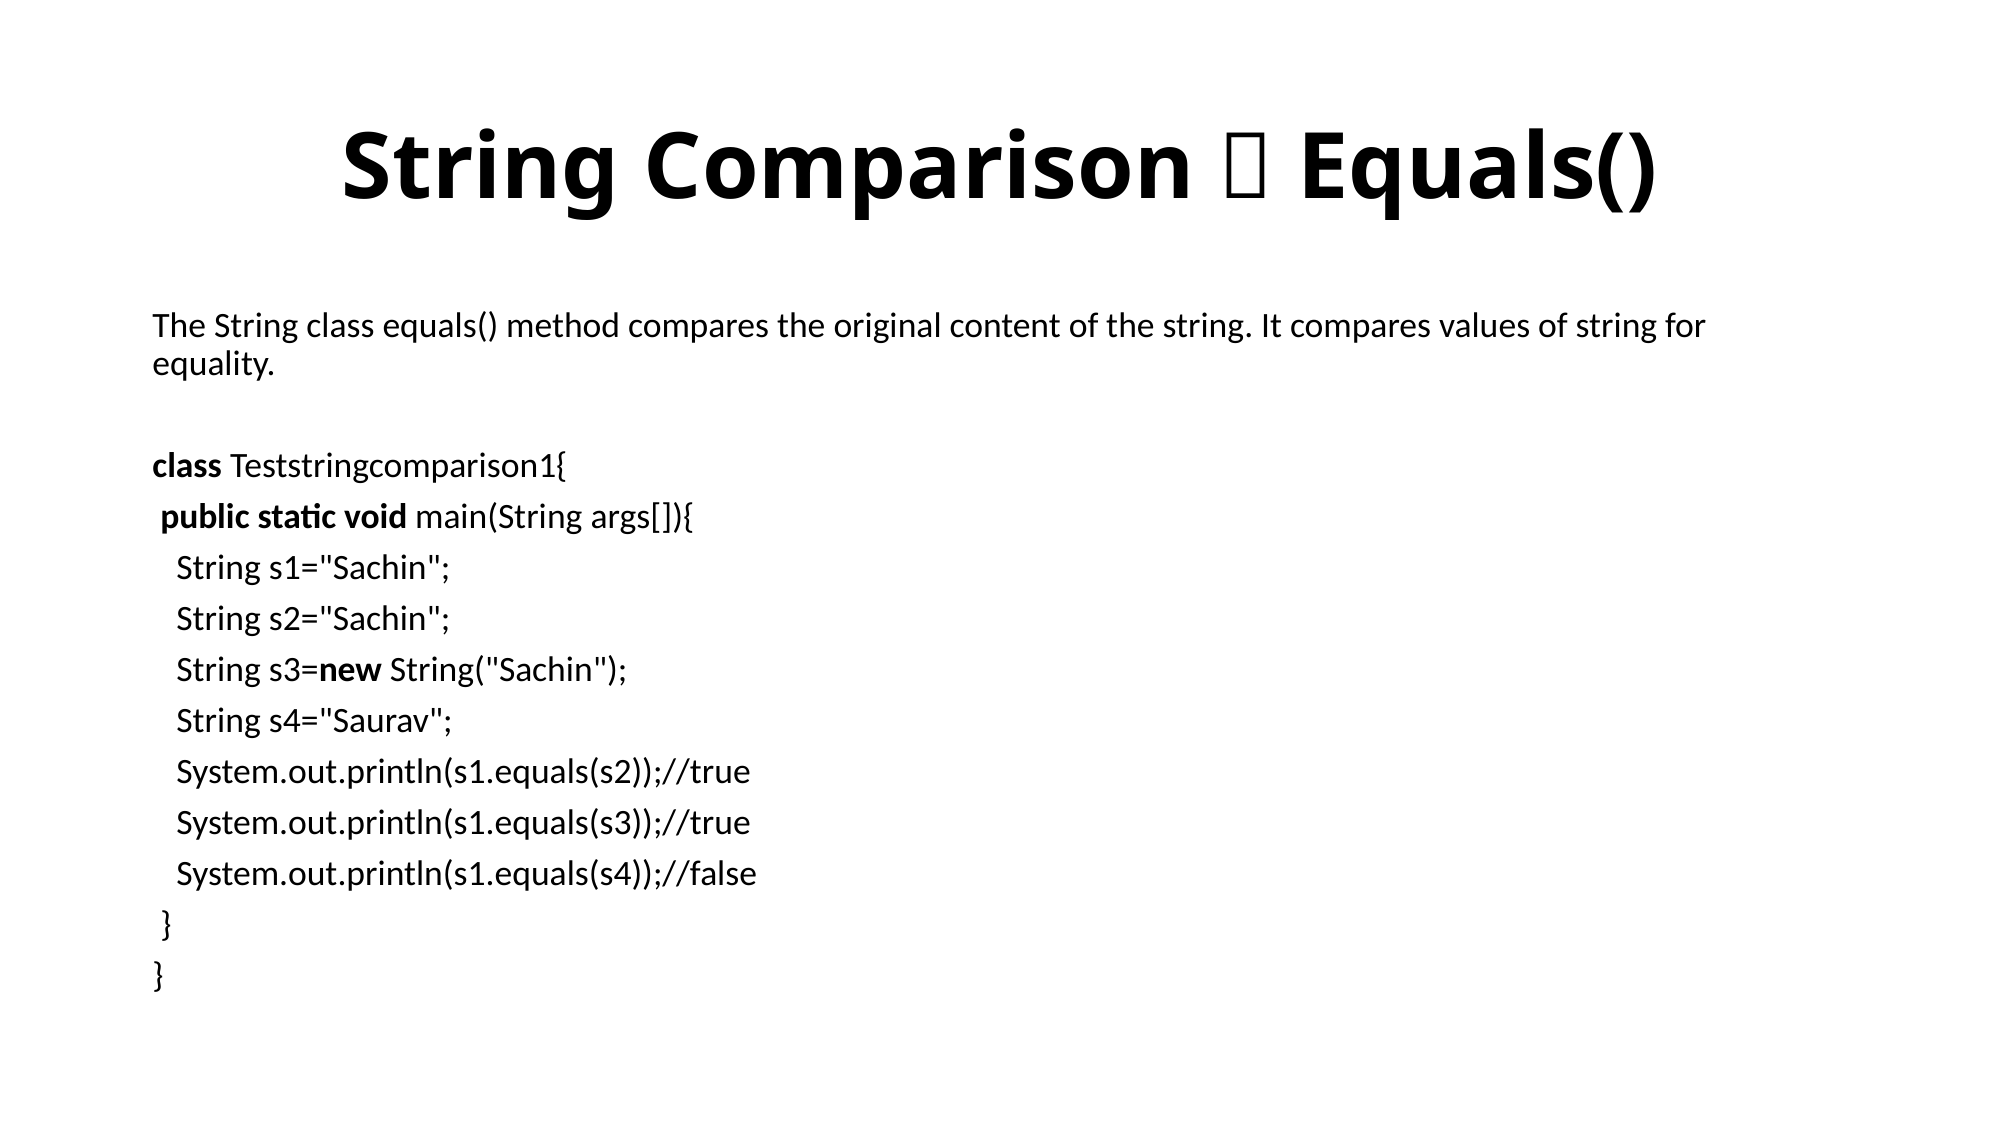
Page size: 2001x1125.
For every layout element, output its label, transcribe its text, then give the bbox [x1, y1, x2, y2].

list The String class equals() method compares the original content of the string. It compares values of string for equality. class Teststringcomparison1{ public static void main(String args[]){ String s1="Sachin"; String s2="Sachin"; String s3=new String("Sachin"); String s4="Saurav"; System.out.println(s1.equals(s2));//true System.out.println(s1.equals(s3));//true System.out.println(s1.equals(s4));//false } } [137, 299, 1863, 1014]
title String Comparison  Equals() [137, 59, 1863, 278]
